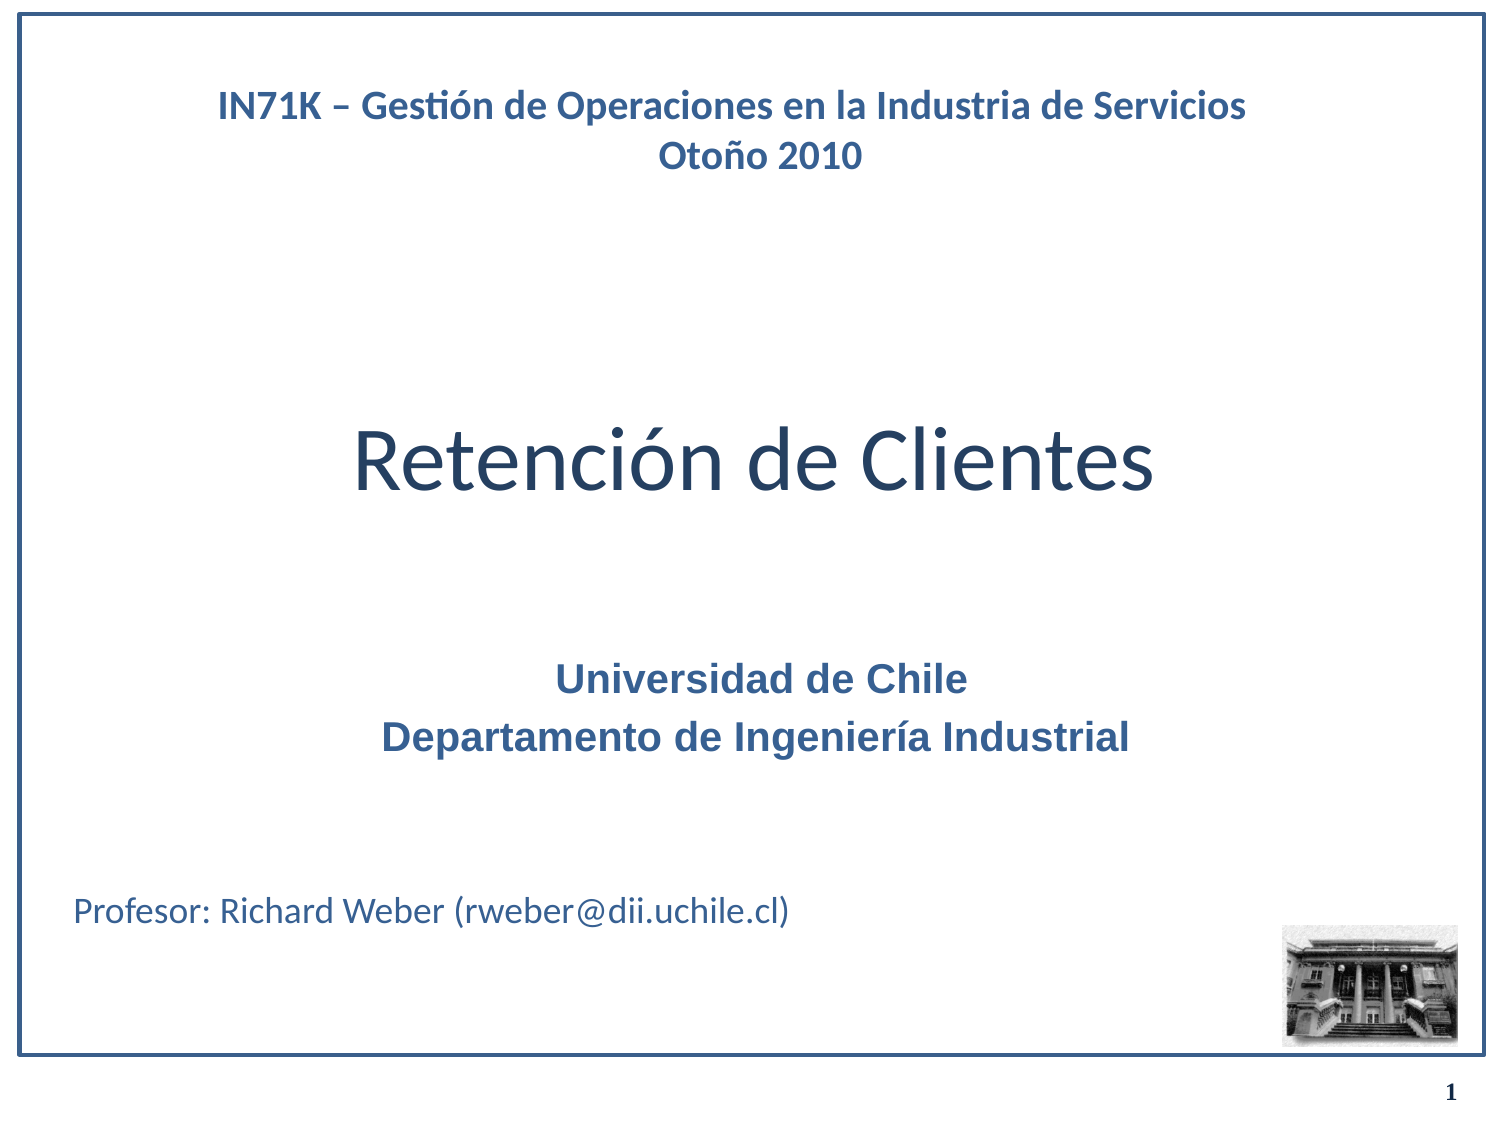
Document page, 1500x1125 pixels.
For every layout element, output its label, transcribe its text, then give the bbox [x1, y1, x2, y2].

slide_number 1 [1122, 1060, 1473, 1121]
picture [1282, 925, 1458, 1047]
title Retención de Clientes [116, 332, 1393, 575]
